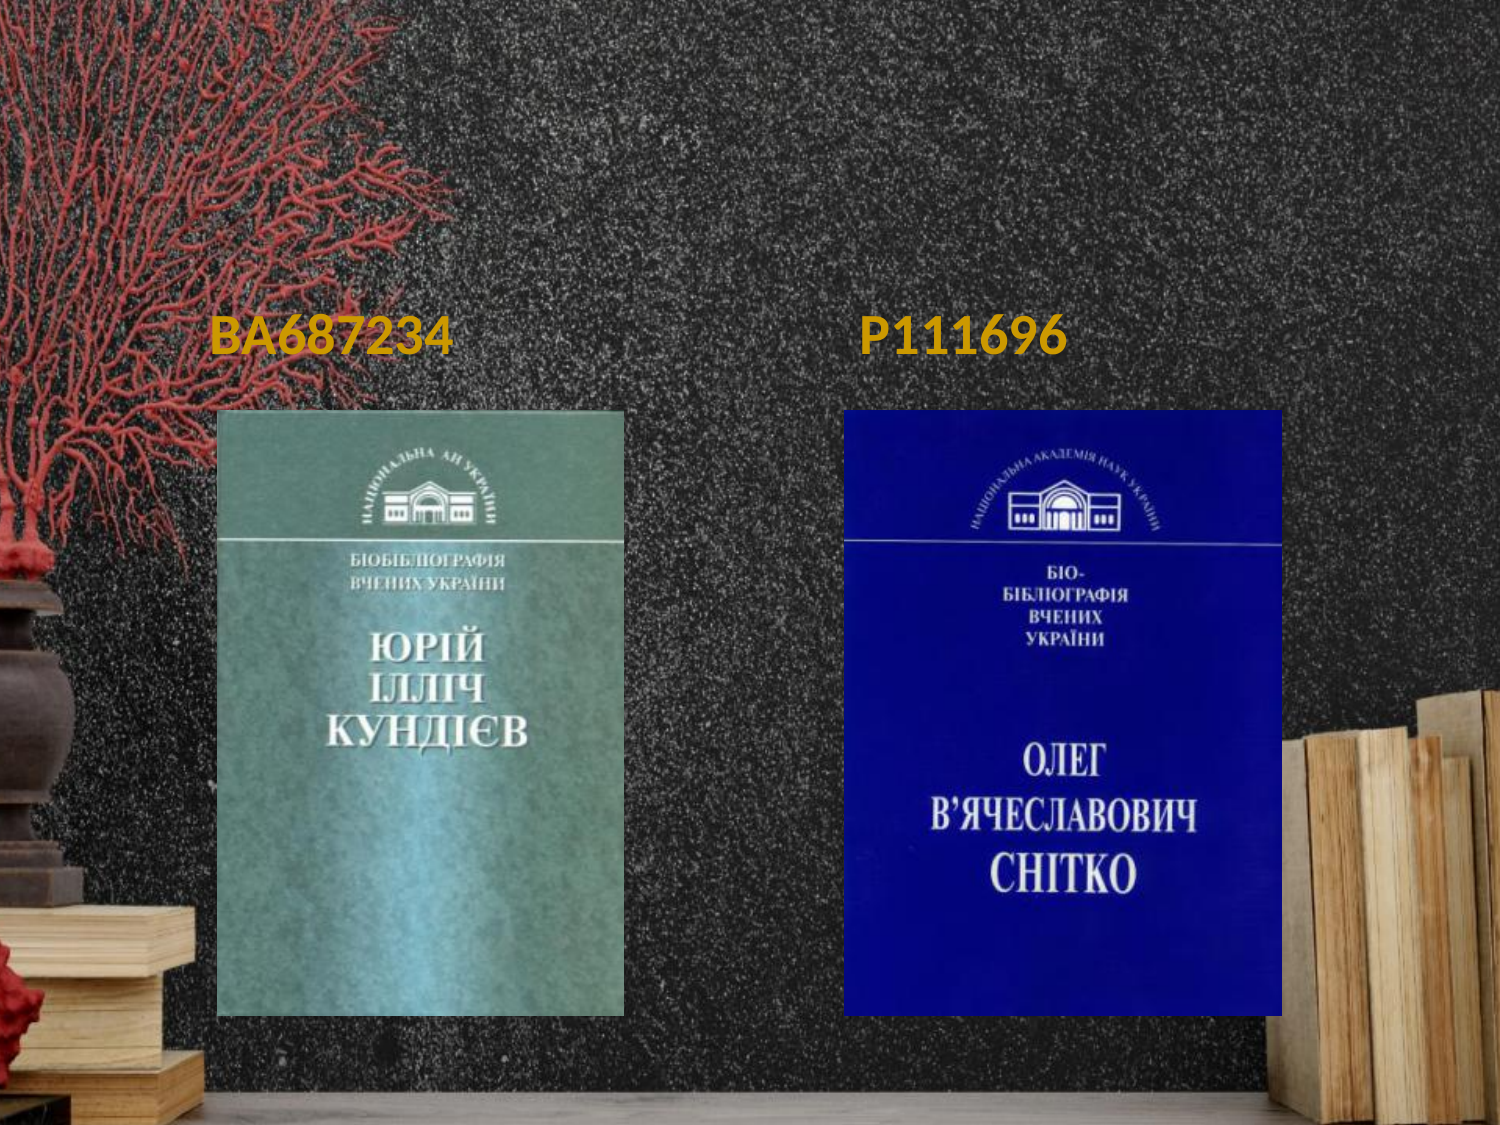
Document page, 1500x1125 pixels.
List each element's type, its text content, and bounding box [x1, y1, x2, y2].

list Р111696 [844, 251, 1425, 375]
list ВА687234 [194, 251, 738, 375]
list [217, 410, 625, 1016]
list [843, 410, 1282, 1016]
picture [0, 0, 1500, 1125]
